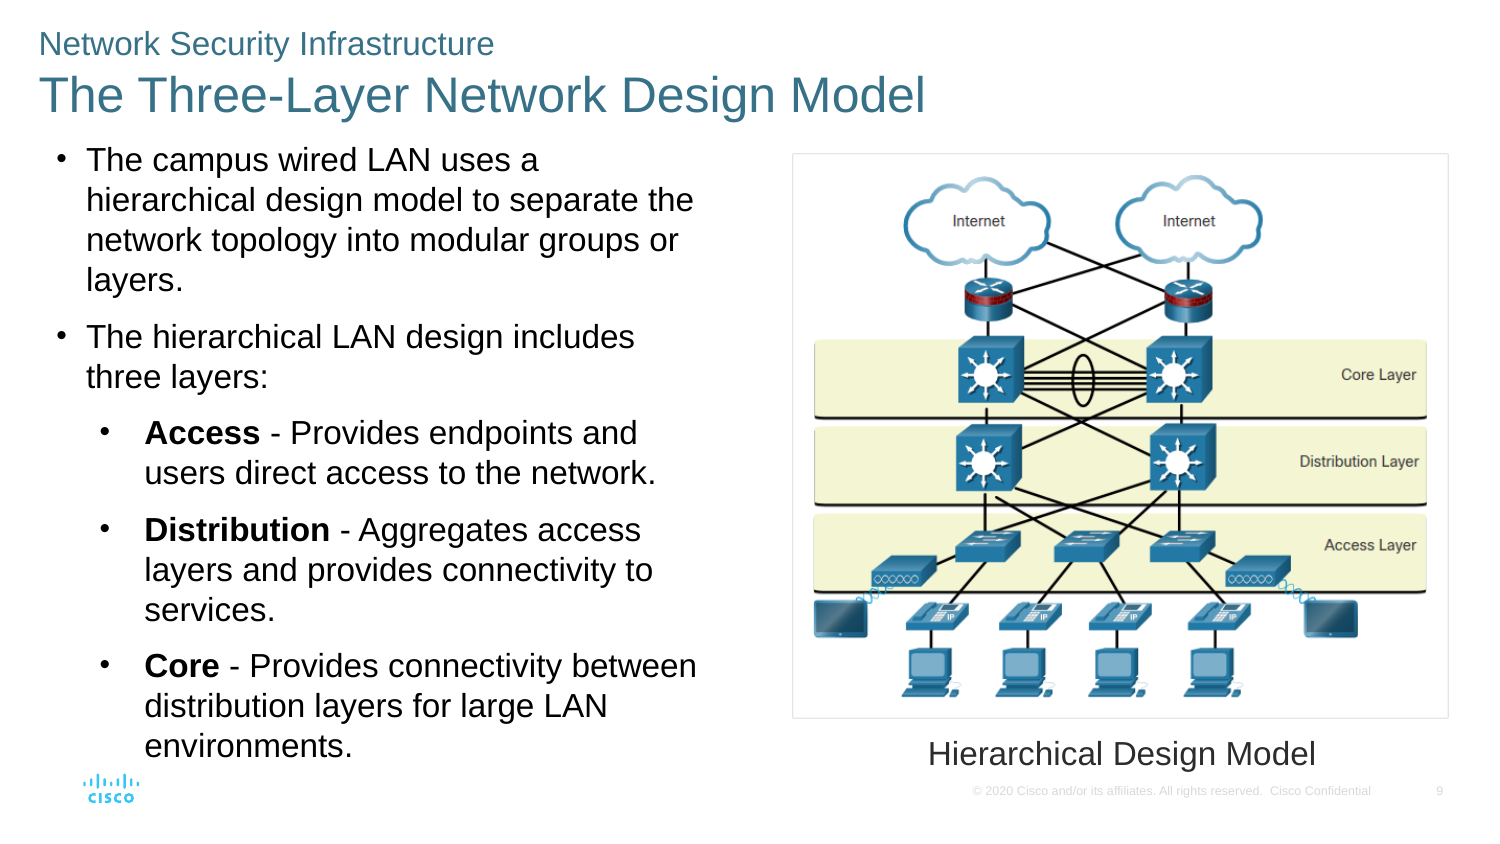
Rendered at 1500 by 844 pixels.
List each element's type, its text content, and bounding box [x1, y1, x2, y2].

text_box Hierarchical Design Model [790, 729, 1454, 780]
list The campus wired LAN uses a hierarchical design model to separate the network topology into modular groups or layers. The hierarchical LAN design includes three layers: Access - Provides endpoints and users direct access to the network. Distribution - Aggregates access layers and provides connectivity to services. Core - Provides connectivity between distribution layers for large LAN environments. [11, 131, 747, 306]
picture [789, 149, 1453, 724]
text_box Network Security Infrastructure The Three-Layer Network Design Model [23, 10, 1500, 135]
